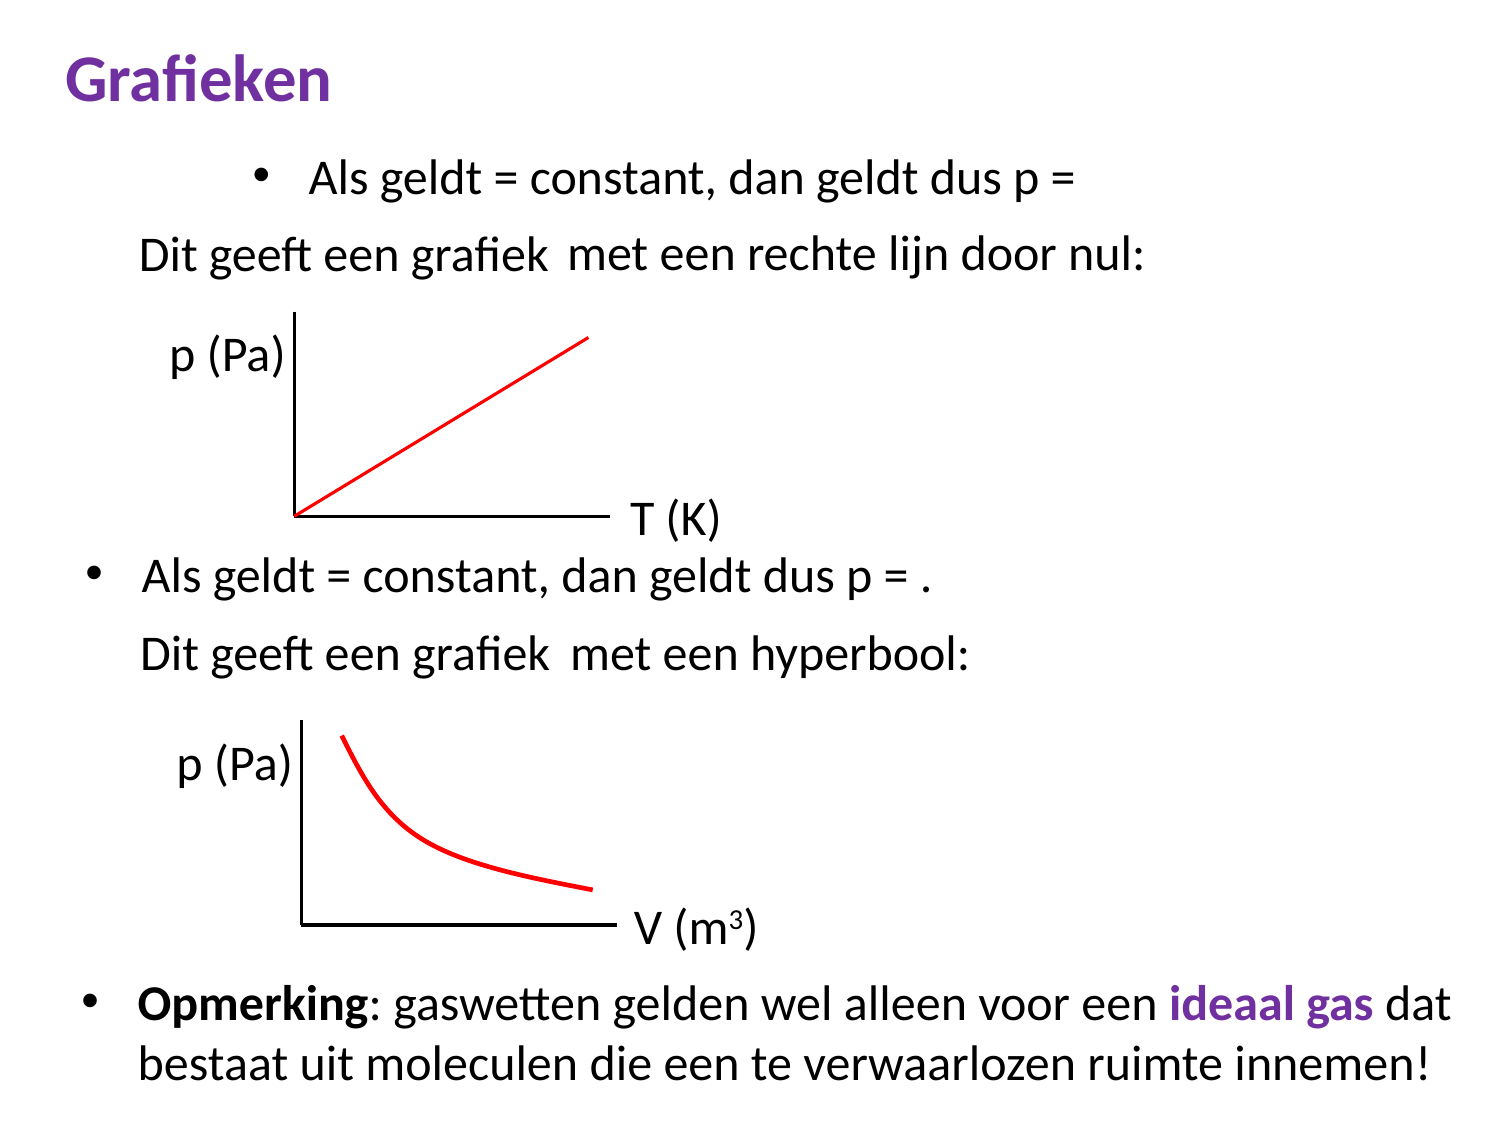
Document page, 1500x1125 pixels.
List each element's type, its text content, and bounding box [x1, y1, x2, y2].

text_box Dit geeft een grafiek [124, 214, 290, 290]
title Grafieken [50, 26, 1449, 125]
text_box T (K) [615, 524, 737, 554]
text_box Opmerking: gaswetten gelden wel alleen voor een ideaal gas dat bestaat uit moleculen die een te verwaarlozen ruimte innemen! [66, 962, 1500, 1098]
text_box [160, 719, 776, 963]
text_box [341, 612, 1000, 891]
text_box Dit geeft een grafiek [125, 613, 339, 688]
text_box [293, 212, 1165, 517]
text_box p (Pa) [154, 314, 288, 390]
